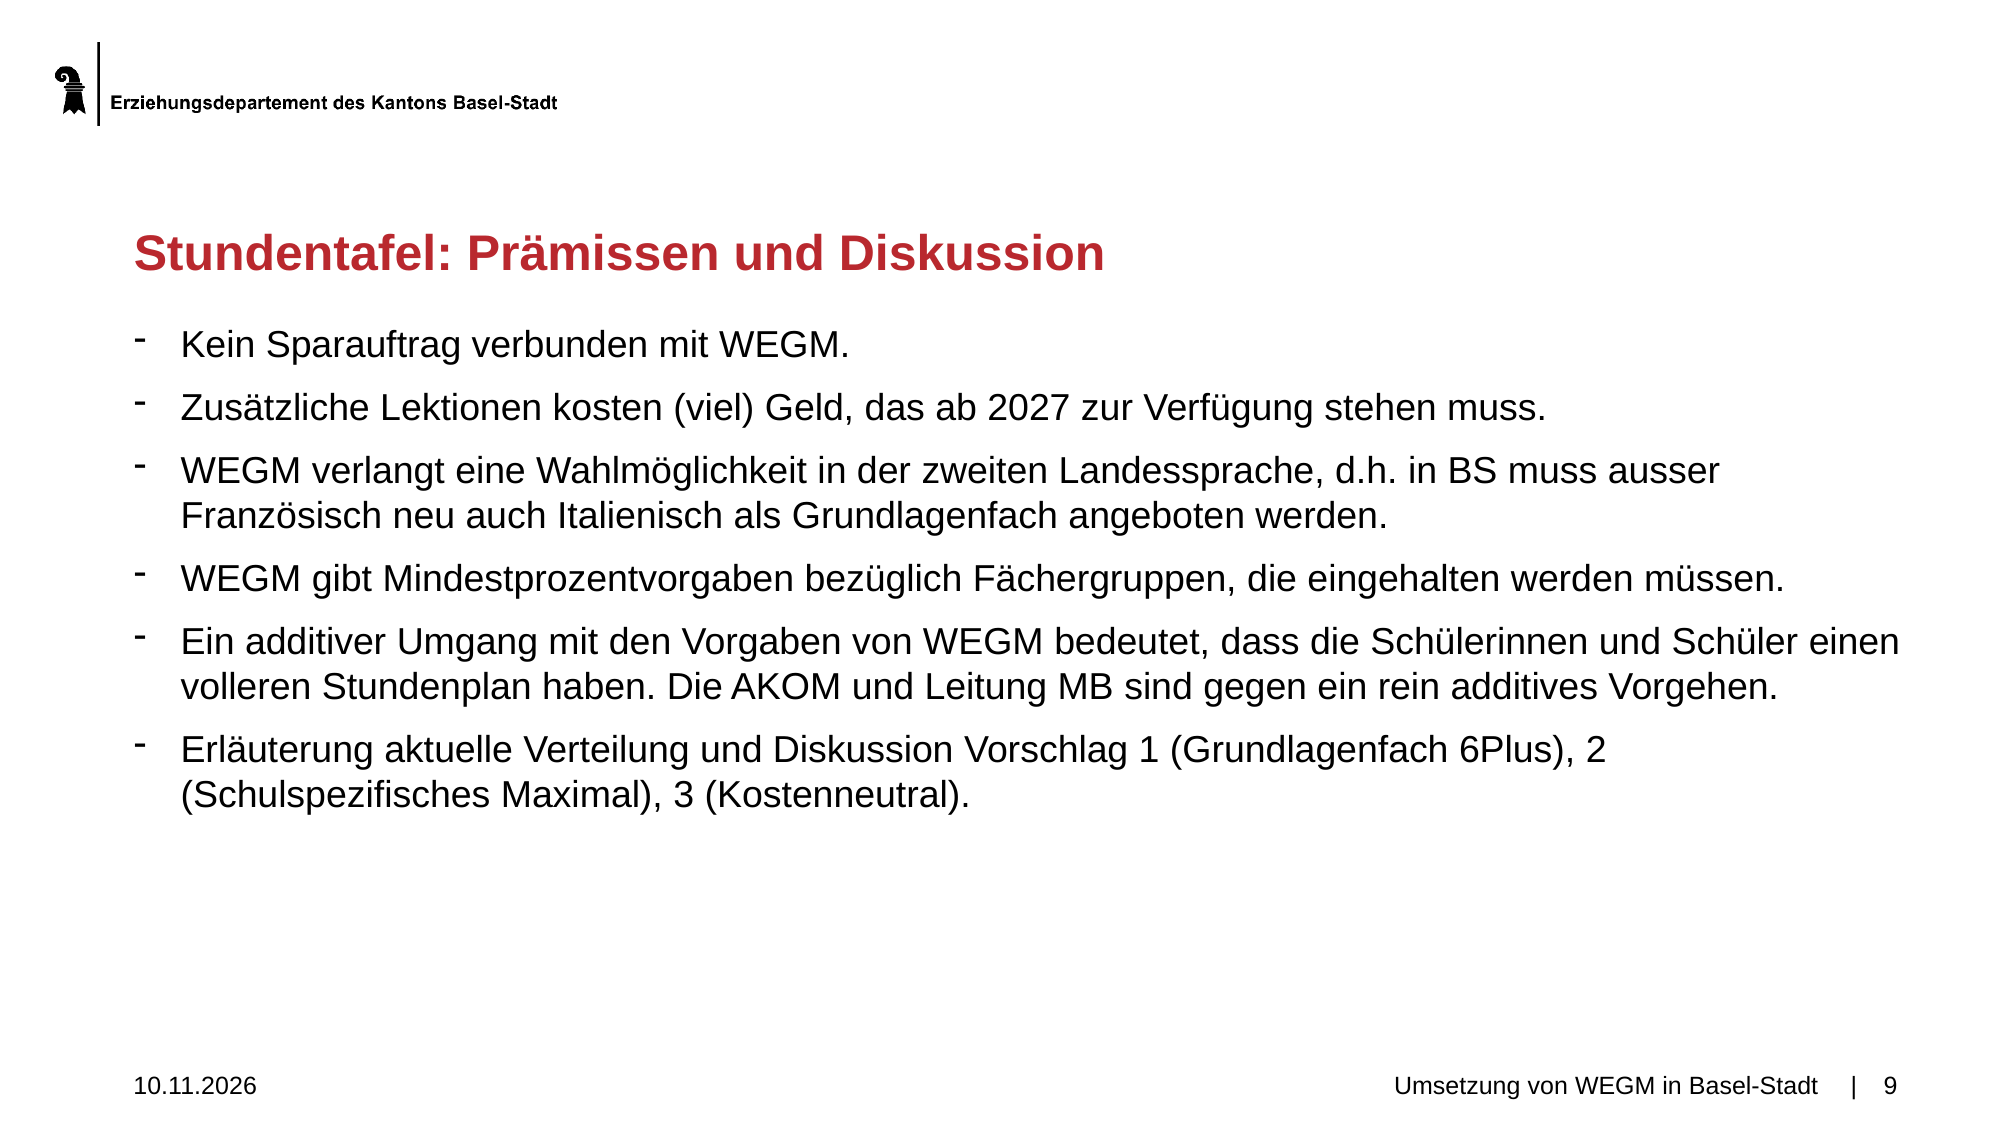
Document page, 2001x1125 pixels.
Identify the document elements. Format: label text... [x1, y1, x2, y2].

title Stundentafel: Prämissen und Diskussion [133, 219, 1914, 281]
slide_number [133, 1064, 567, 1125]
list Kein Sparauftrag verbunden mit WEGM. Zusätzliche Lektionen kosten (viel) Geld, das ab 2027 zur Verfügung stehen muss. WEGM verlangt eine Wahlmöglichkeit in der zweiten Landessprache, d.h. in BS muss ausser Französisch neu auch Italienisch als Grundlagenfach angeboten werden. WEGM gibt Mindestprozentvorgaben bezüglich Fächergruppen, die eingehalten werden müssen. Ein additiver Umgang mit den Vorgaben von WEGM bedeutet, dass die Schülerinnen und Schüler einen volleren Stundenplan haben. Die AKOM und Leitung MB sind gegen ein rein additives Vorgehen. Erläuterung aktuelle Verteilung und Diskussion Vorschlag 1 (Grundlagenfach 6Plus), 2 (Schulspezifisches Maximal), 3 (Kostenneutral). [133, 320, 1914, 1018]
slide_number | 9 [1850, 1064, 2000, 1125]
footer Umsetzung von WEGM in Basel-Stadt [598, 1064, 1820, 1125]
picture [54, 42, 557, 126]
